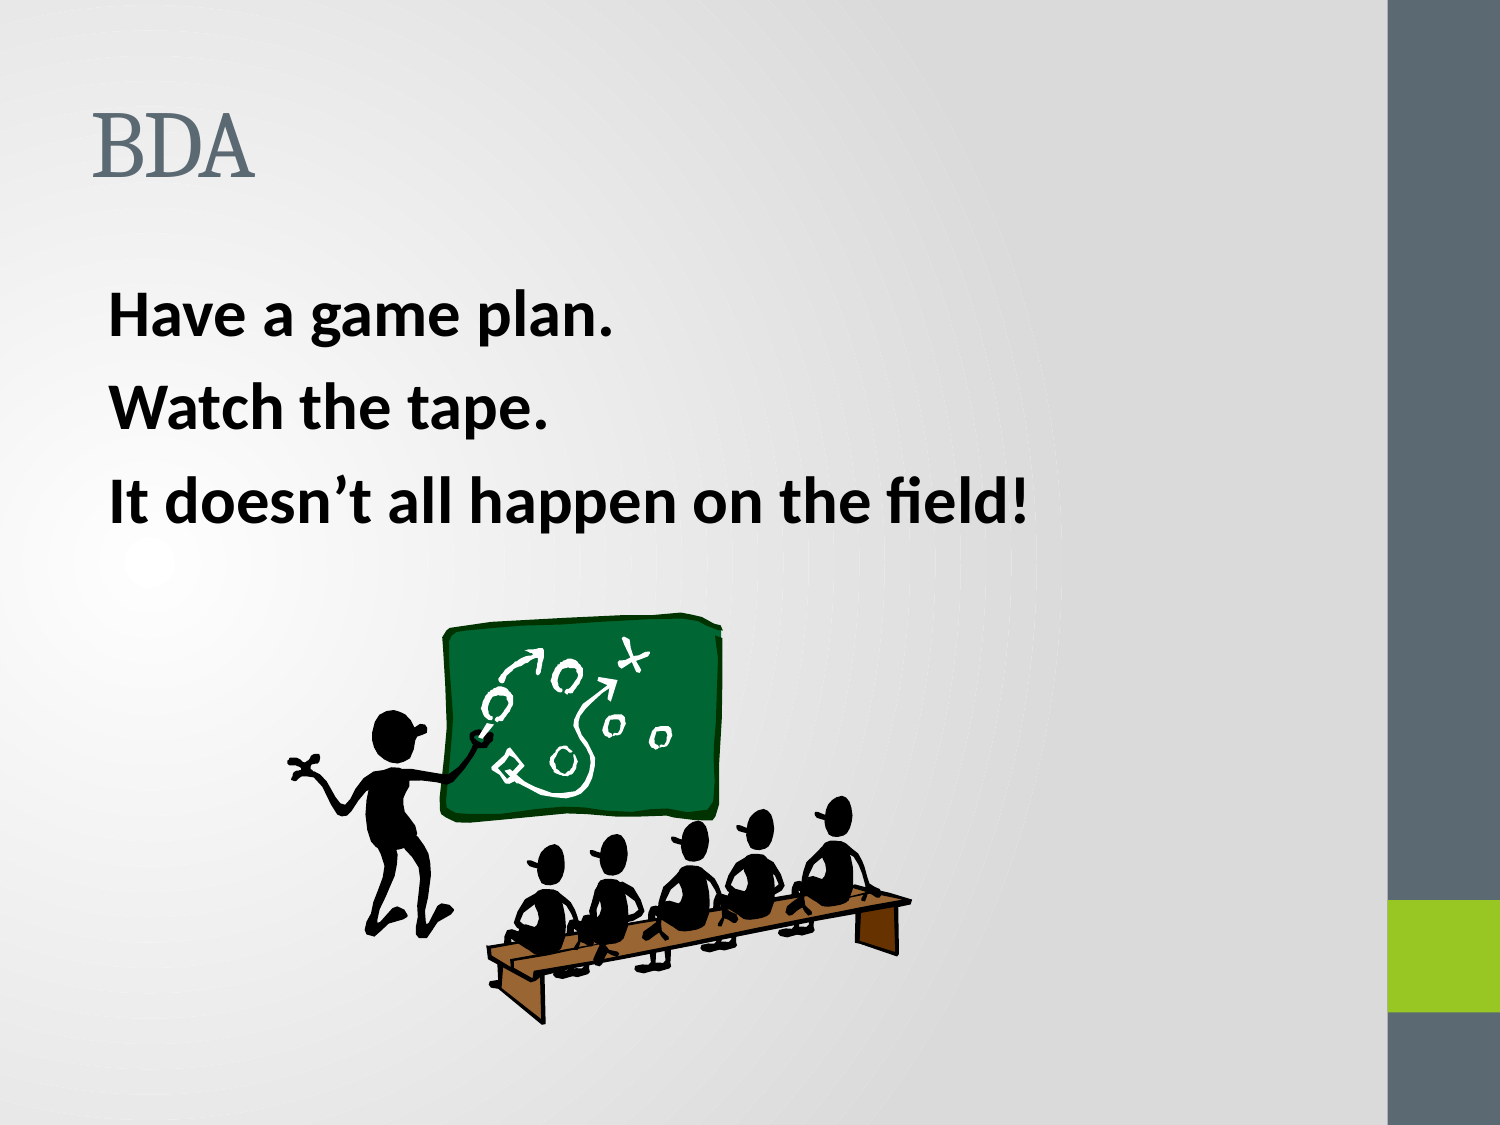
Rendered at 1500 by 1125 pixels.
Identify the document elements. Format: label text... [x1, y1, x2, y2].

title BDA [75, 45, 1325, 233]
picture [286, 611, 913, 1026]
list Have a game plan. Watch the tape. It doesn’t all happen on the field! [75, 262, 1325, 1050]
